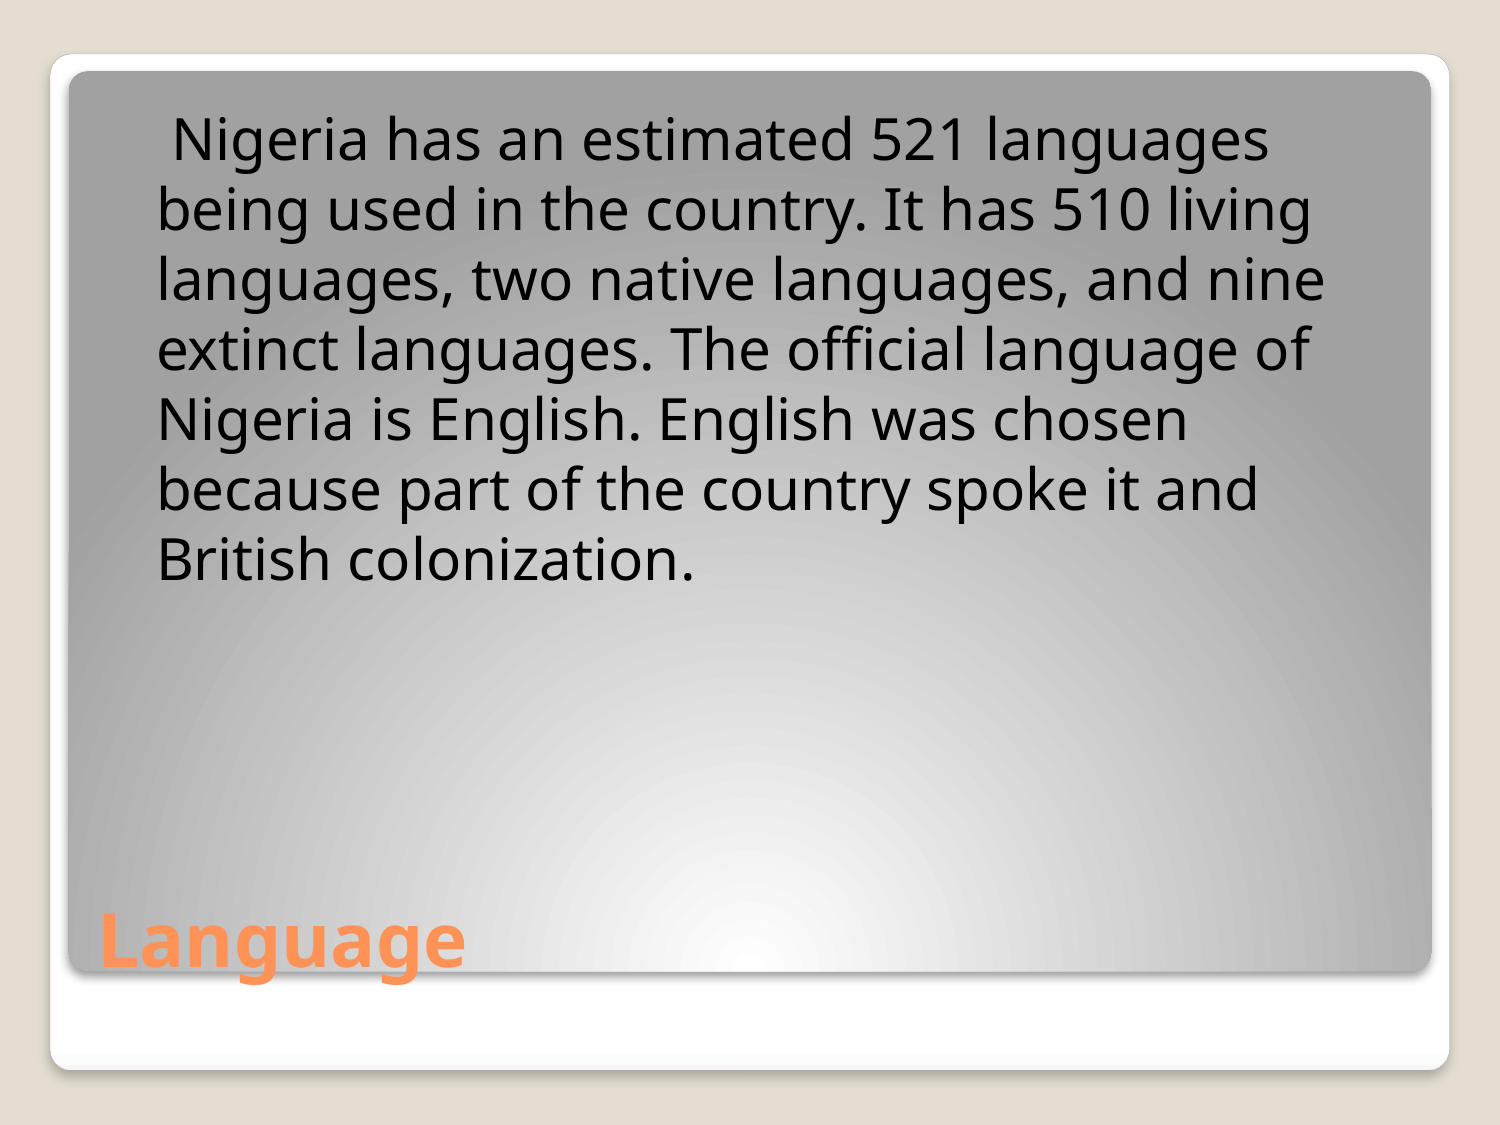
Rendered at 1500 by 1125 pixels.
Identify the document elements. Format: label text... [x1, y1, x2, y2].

title Language [82, 817, 1425, 990]
list Nigeria has an estimated 521 languages being used in the country. It has 510 living languages, two native languages, and nine extinct languages. The official language of Nigeria is English. English was chosen because part of the country spoke it and British colonization. [82, 86, 1425, 774]
